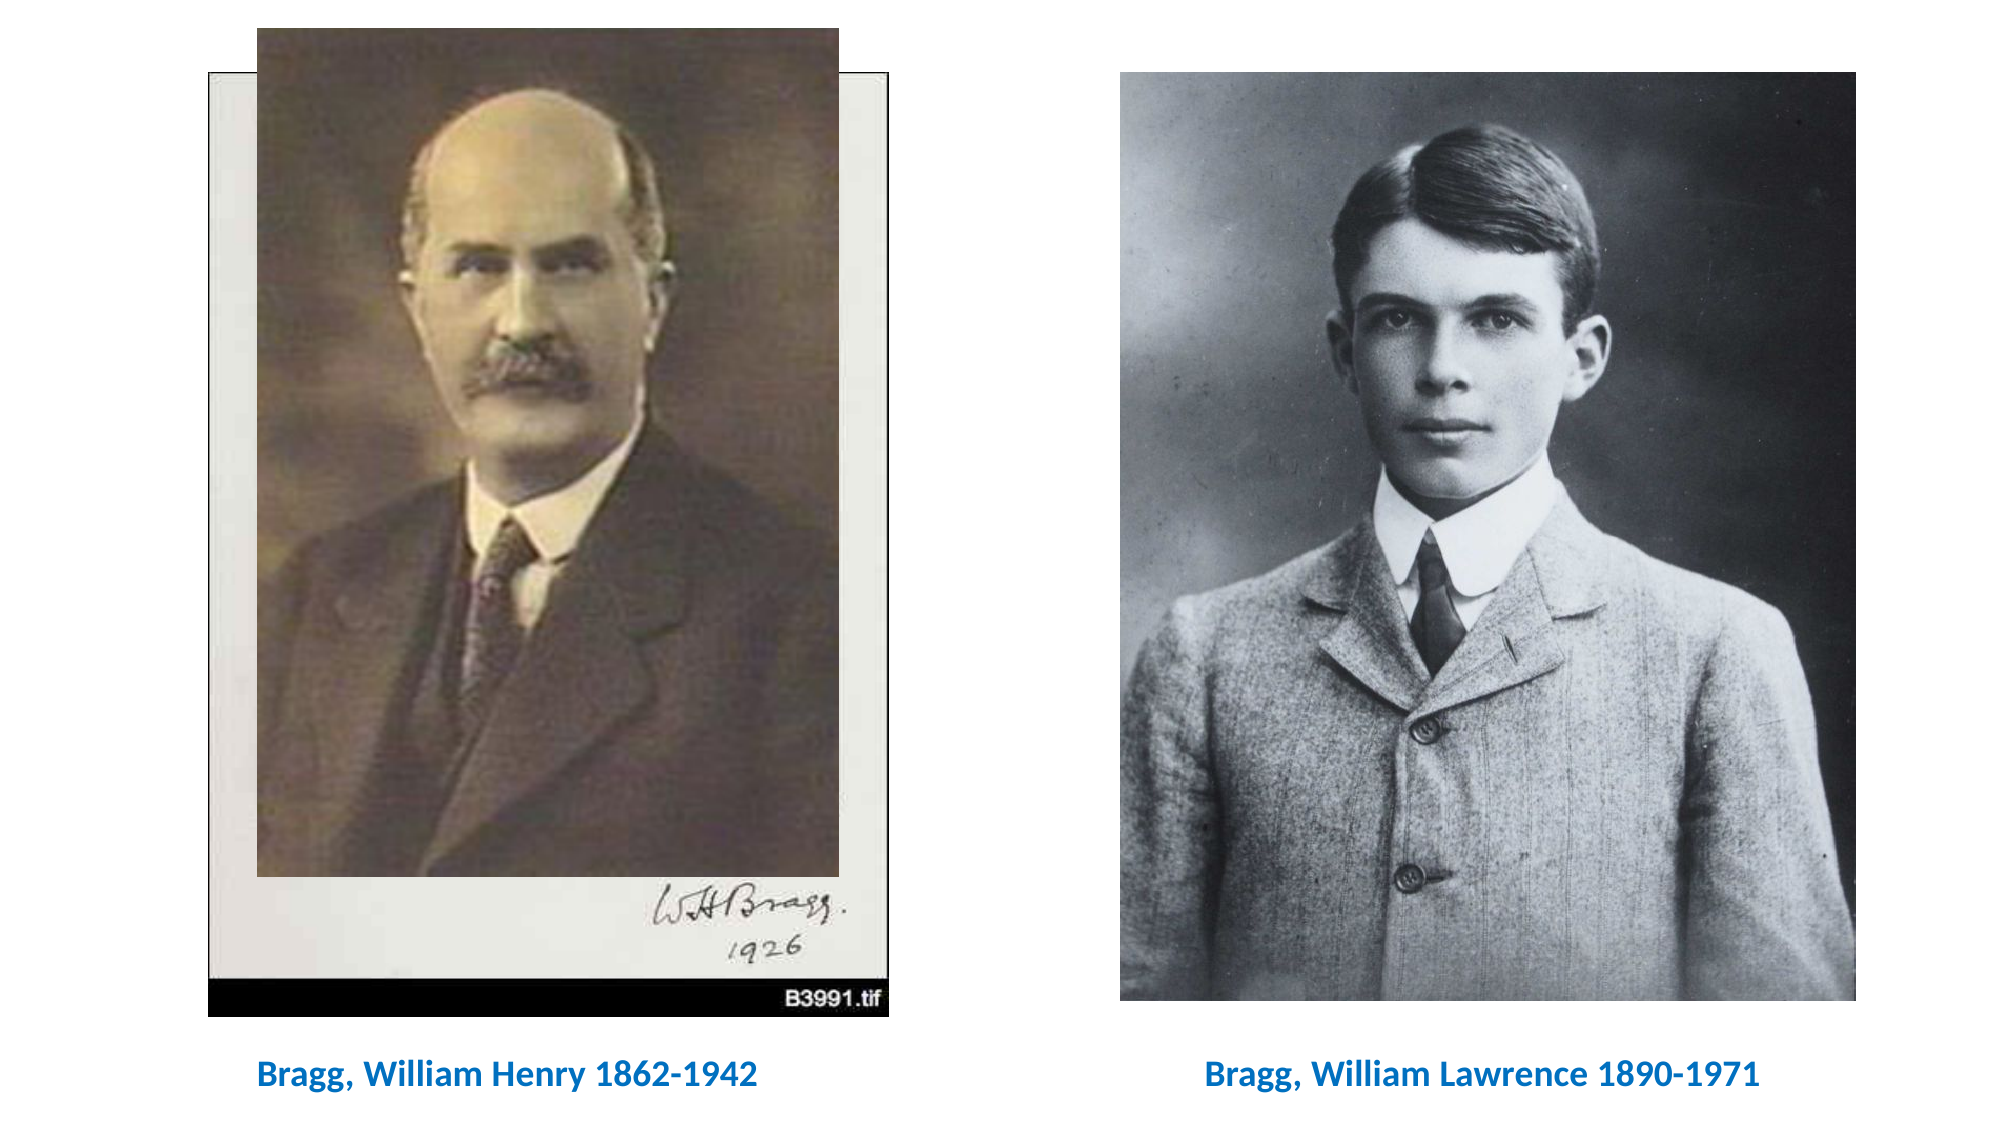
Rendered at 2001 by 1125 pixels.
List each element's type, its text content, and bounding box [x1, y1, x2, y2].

picture [1120, 72, 1856, 1002]
picture [208, 28, 889, 1017]
text_box Bragg, William Henry 1862-1942 [208, 1041, 889, 1125]
text_box Bragg, William Lawrence 1890-1971 [1147, 1041, 1856, 1125]
